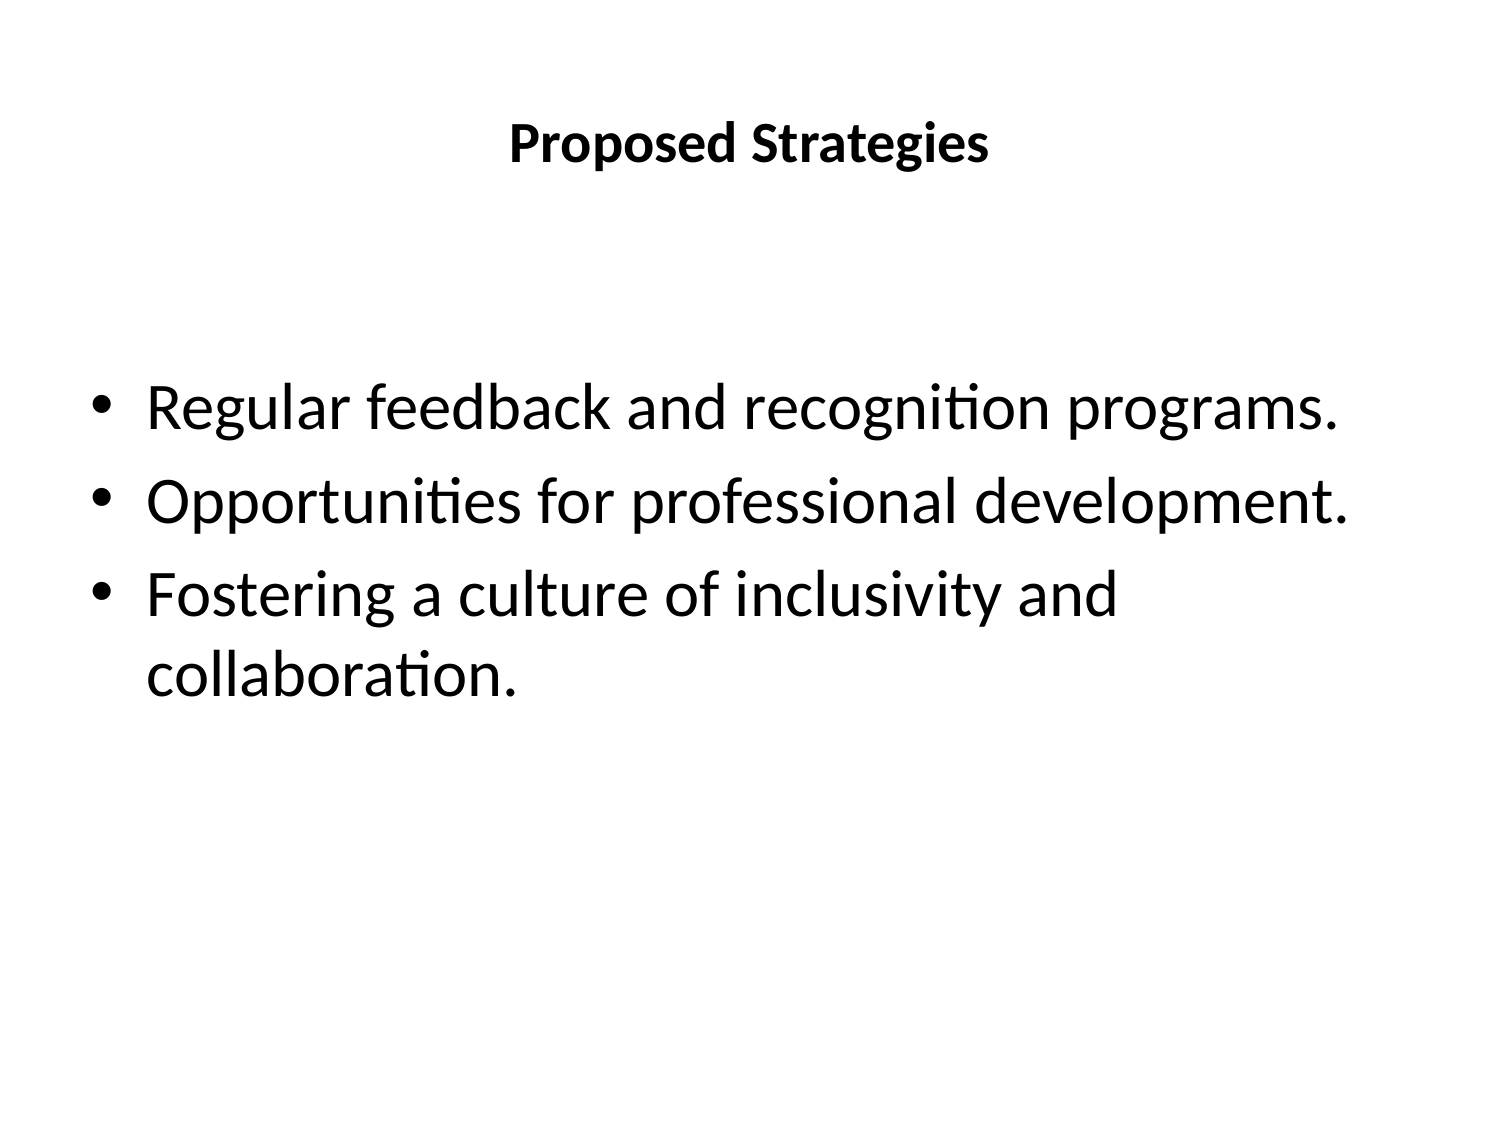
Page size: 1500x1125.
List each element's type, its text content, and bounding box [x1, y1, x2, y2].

title Proposed Strategies [75, 45, 1425, 233]
list Regular feedback and recognition programs. Opportunities for professional development. Fostering a culture of inclusivity and collaboration. [75, 262, 1425, 1005]
